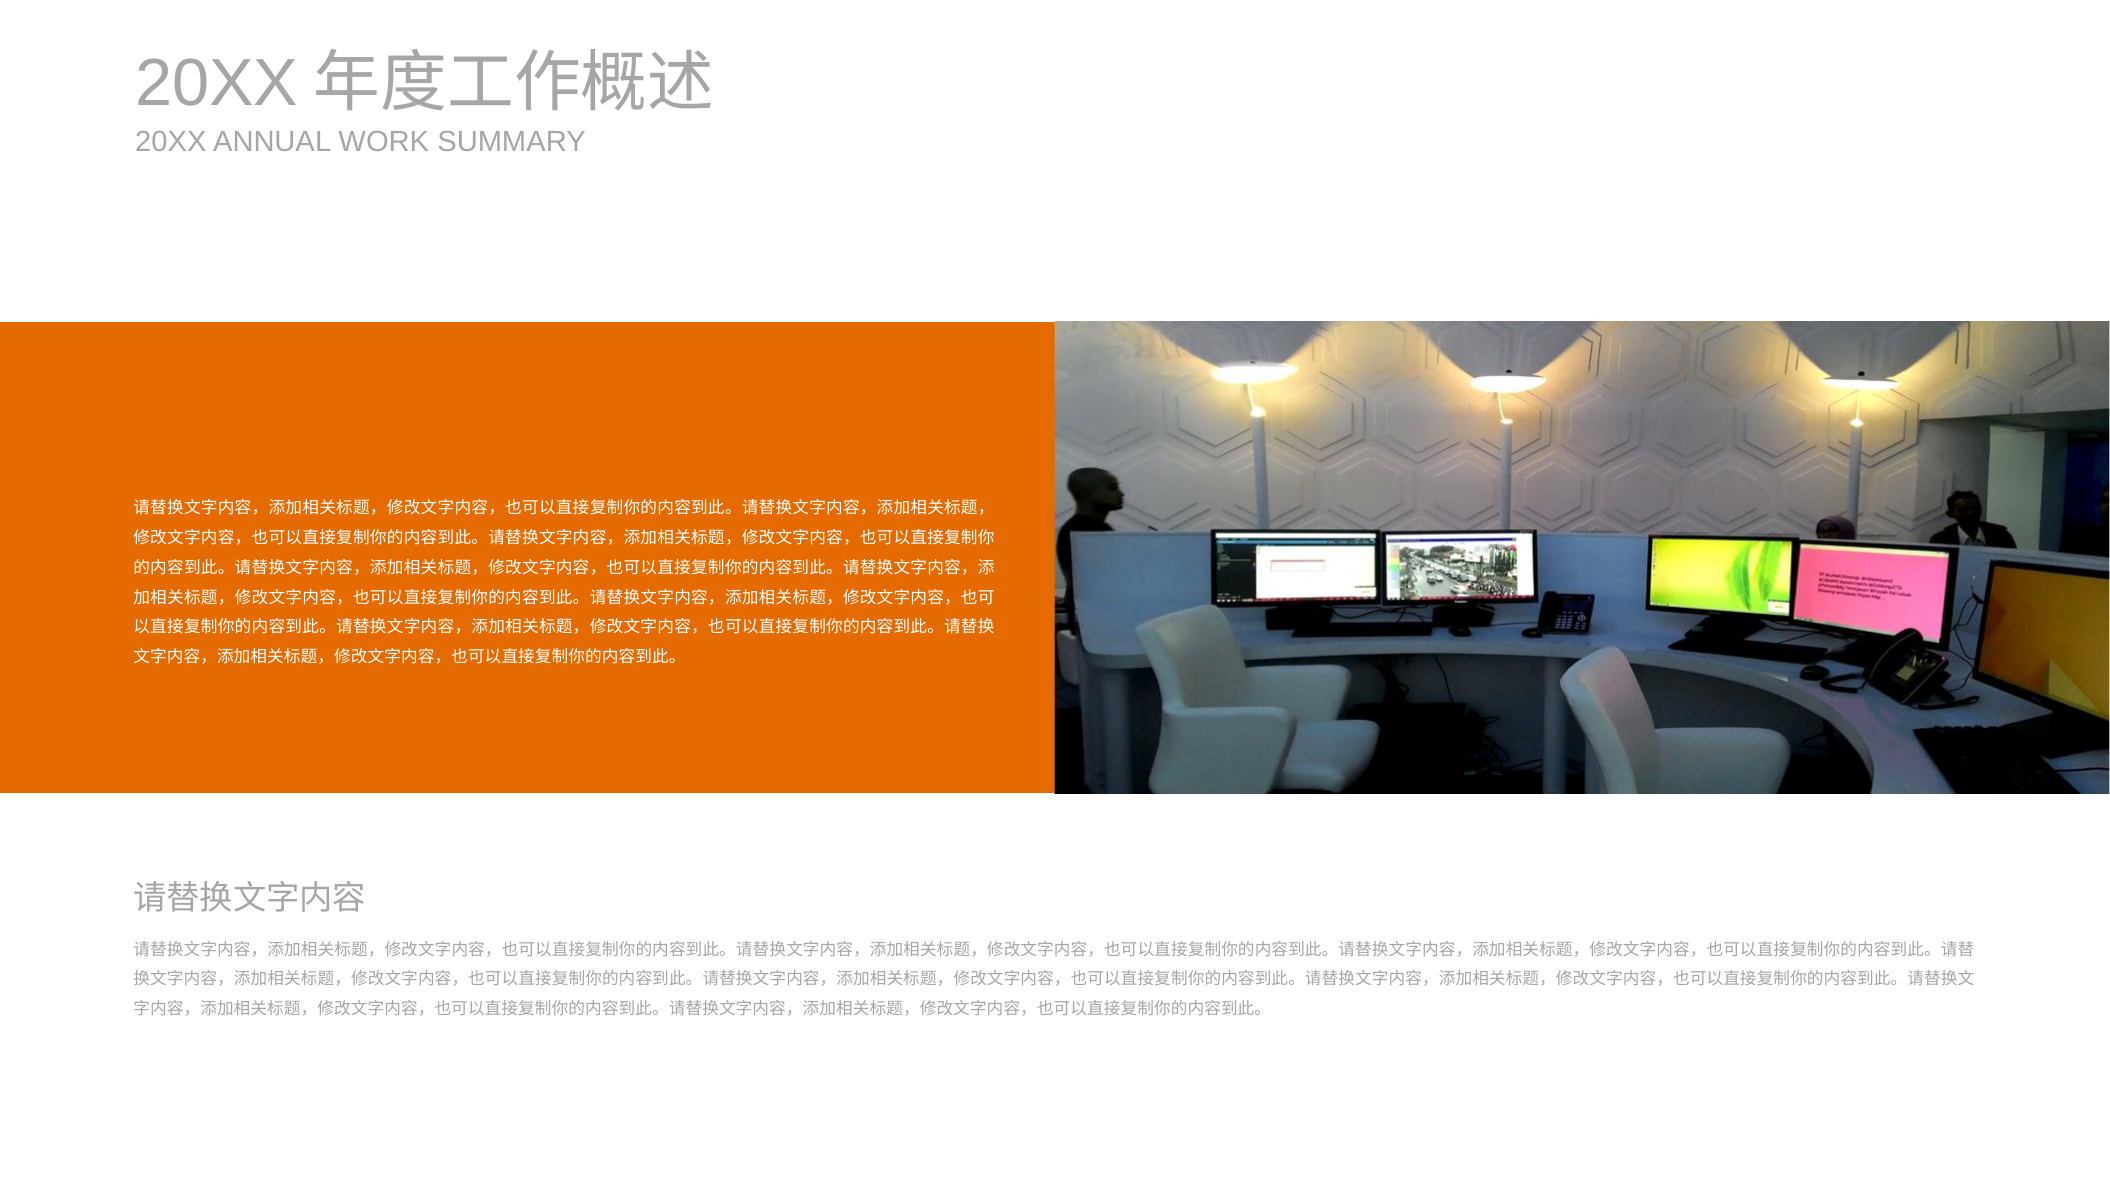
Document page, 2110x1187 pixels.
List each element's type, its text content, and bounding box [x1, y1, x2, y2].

text_box 请替换文字内容，添加相关标题，修改文字内容，也可以直接复制你的内容到此。请替换文字内容，添加相关标题，修改文字内容，也可以直接复制你的内容到此。请替换文字内容，添加相关标题，修改文字内容，也可以直接复制你的内容到此。请替换文字内容，添加相关标题，修改文字内容，也可以直接复制你的内容到此。请替换文字内容，添加相关标题，修改文字内容，也可以直接复制你的内容到此。请替换文字内容，添加相关标题，修改文字内容，也可以直接复制你的内容到此。请替换文字内容，添加相关标题，修改文字内容，也可以直接复制你的内容到此。请替换文字内容，添加相关标题，修改文字内容，也可以直接复制你的内容到此。 [133, 486, 996, 667]
text_box [0, 321, 1054, 794]
text_box [1054, 321, 2110, 794]
text_box 20XX ANNUAL WORK SUMMARY [135, 122, 596, 158]
text_box 20XX年度工作概述 [135, 38, 783, 119]
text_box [133, 876, 1977, 1020]
